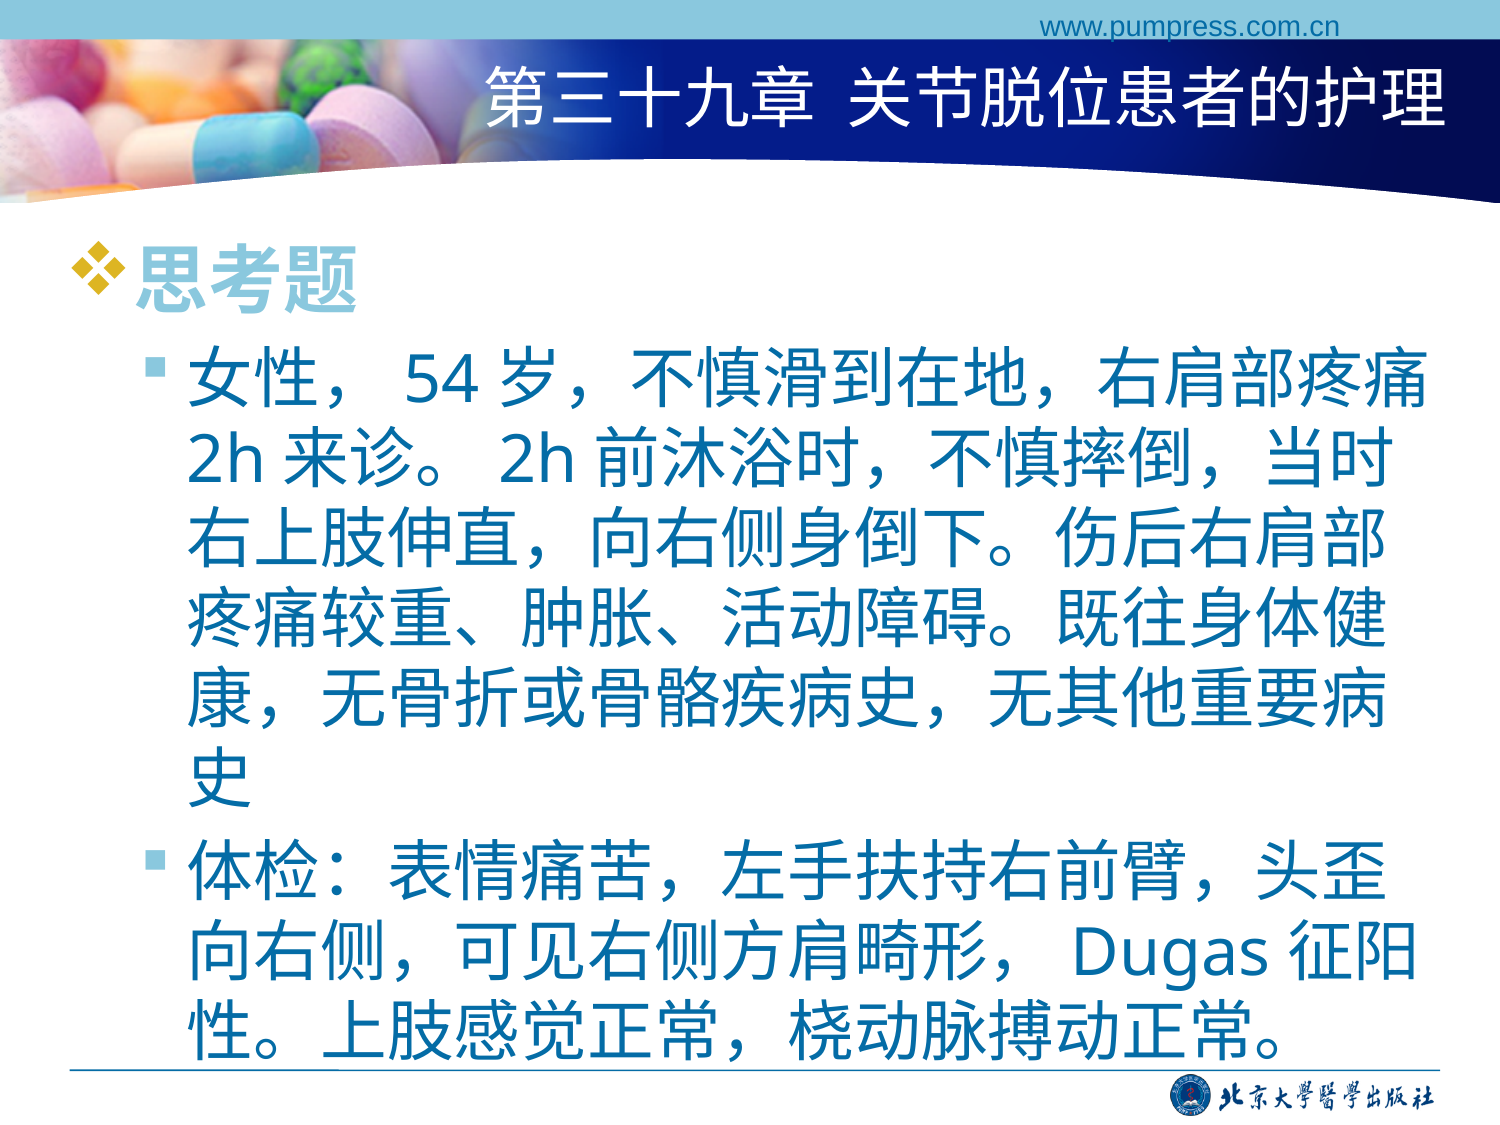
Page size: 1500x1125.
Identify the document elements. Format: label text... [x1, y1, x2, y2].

picture [1170, 1074, 1436, 1118]
title 第三十九章 关节脱位患者的护理 [137, 49, 1463, 143]
picture [0, 40, 1500, 203]
slide_number www.pumpress.com.cn [1025, 0, 1463, 38]
list 思考题 女性，54岁，不慎滑到在地，右肩部疼痛2h来诊。2h前沐浴时，不慎摔倒，当时右上肢伸直，向右侧身倒下。伤后右肩部疼痛较重、肿胀、活动障碍。既往身体健康，无骨折或骨骼疾病史，无其他重要病史 体检：表情痛苦，左手扶持右前臂，头歪向右侧，可见右侧方肩畸形，Dugas征阳性。上肢感觉正常，桡动脉搏动正常。 [49, 224, 1463, 1026]
